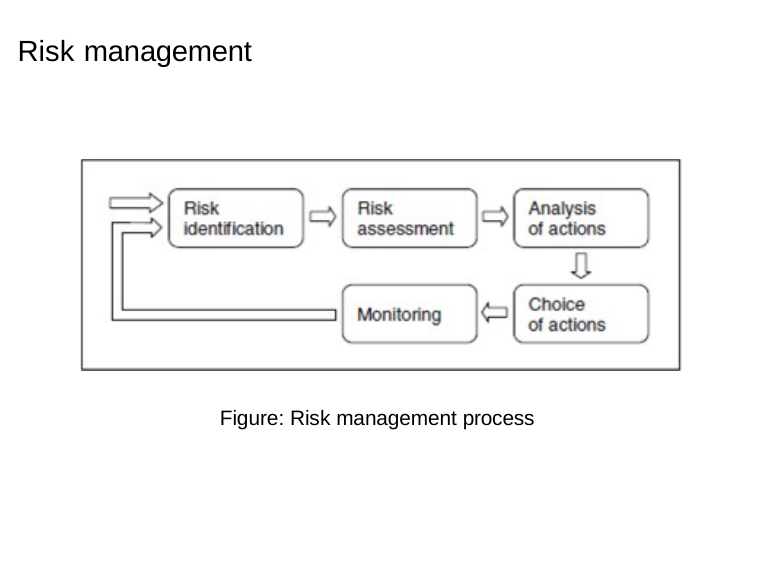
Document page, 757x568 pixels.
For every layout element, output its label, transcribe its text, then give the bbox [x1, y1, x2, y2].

text_box Figure: Risk management process [217, 402, 539, 430]
text_box Risk management [15, 29, 261, 68]
picture [80, 159, 682, 371]
